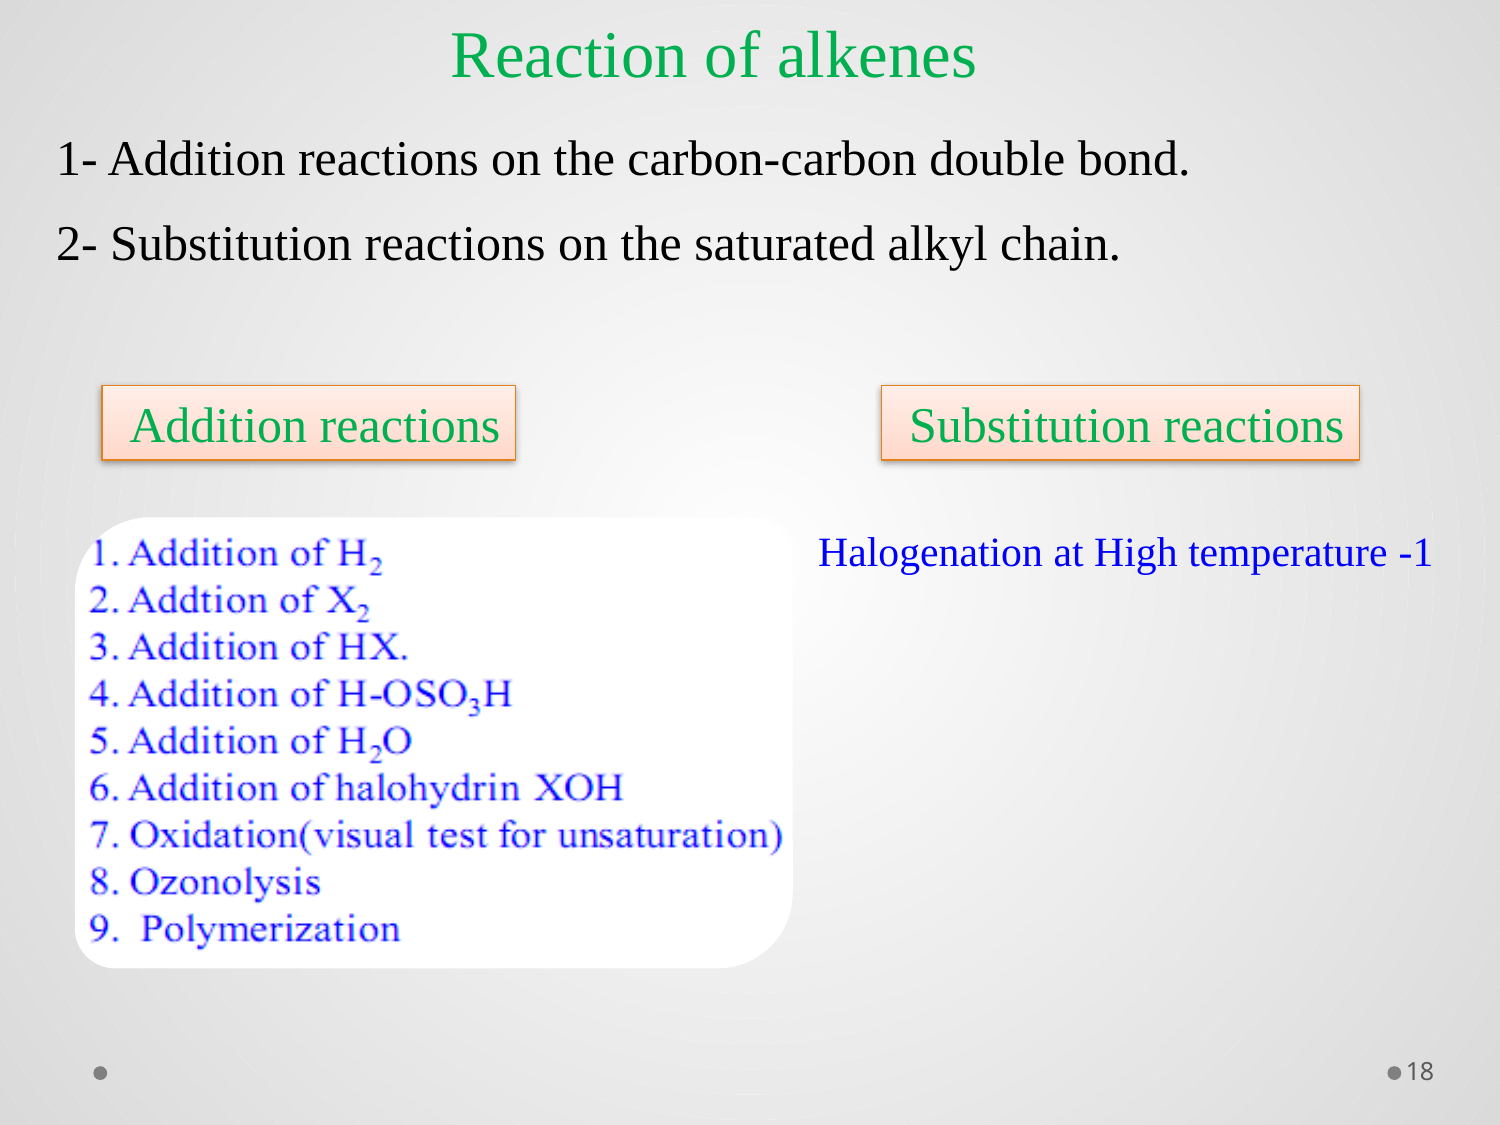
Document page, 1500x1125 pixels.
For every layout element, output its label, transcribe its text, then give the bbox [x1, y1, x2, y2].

text_box 1- Addition reactions on the carbon-carbon double bond. 2- Substitution reactions on the saturated alkyl chain. [41, 118, 1282, 278]
text_box Addition reactions [101, 385, 516, 461]
picture [74, 517, 793, 969]
text_box Reaction of alkenes [435, 3, 994, 99]
text_box 1- Halogenation at High temperature [795, 517, 1449, 583]
text_box Substitution reactions [881, 385, 1360, 461]
slide_number 18 [1401, 1042, 1494, 1103]
